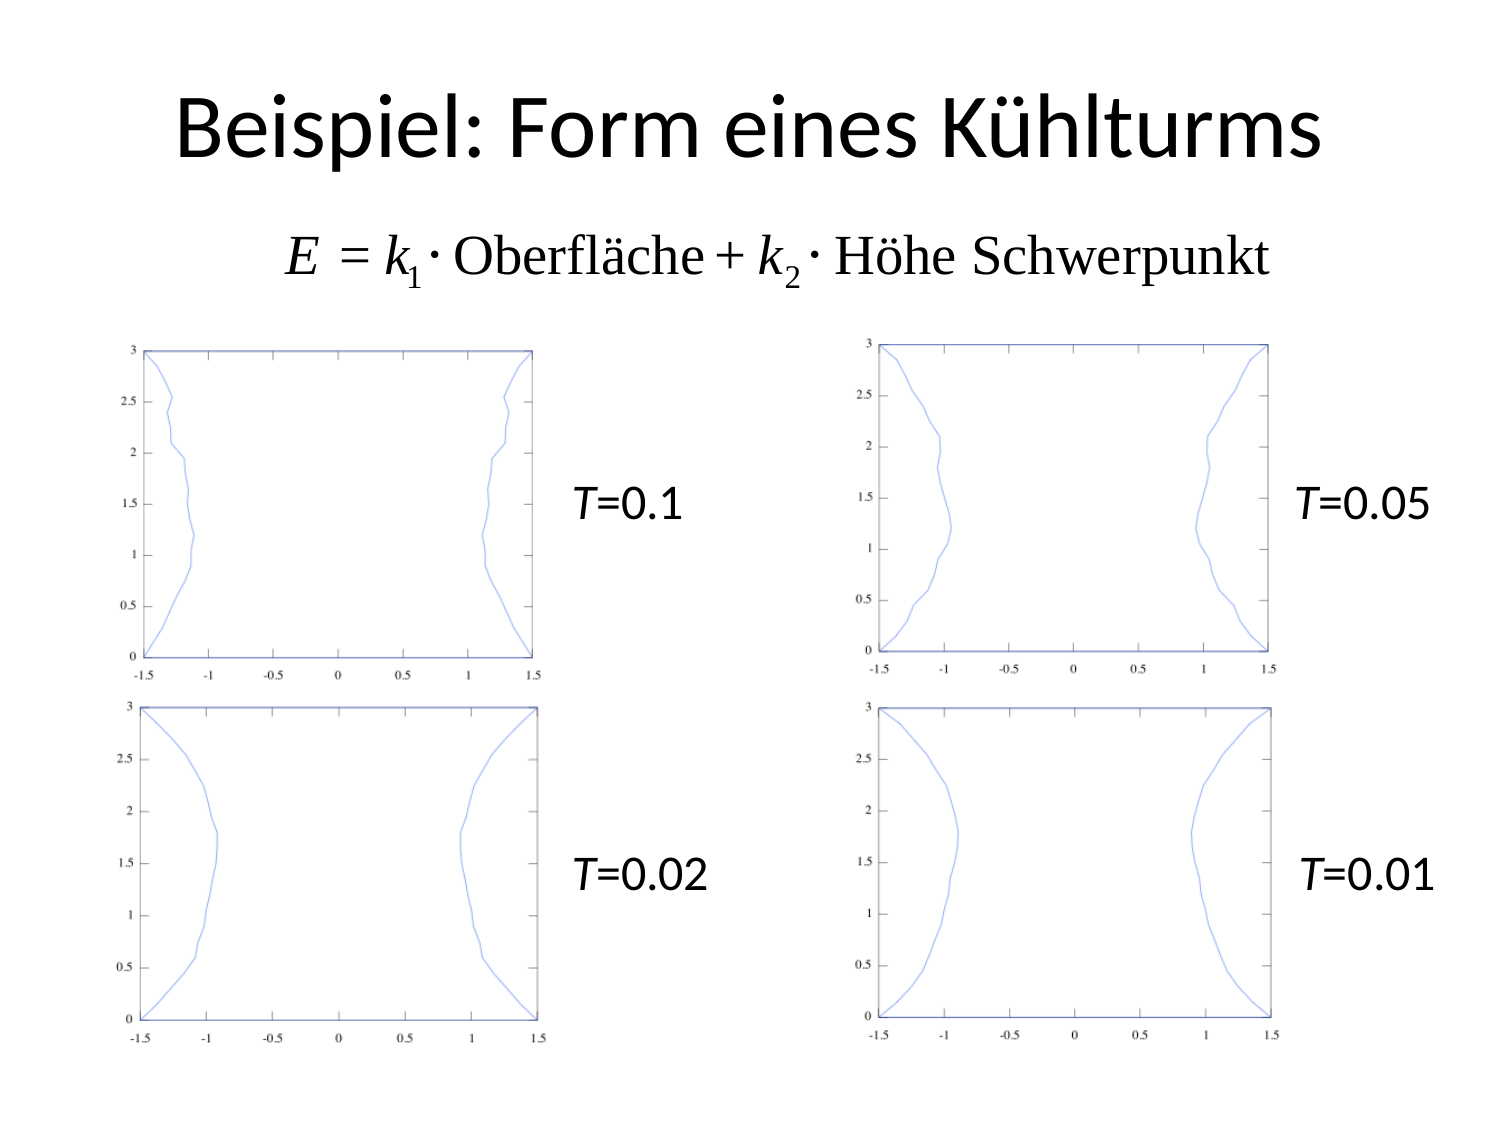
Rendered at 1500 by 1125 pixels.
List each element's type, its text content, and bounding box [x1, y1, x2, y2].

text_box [273, 227, 1280, 294]
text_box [847, 323, 1466, 687]
title Beispiel: Form eines Kühlturms [75, 21, 1425, 332]
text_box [108, 686, 744, 1065]
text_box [110, 327, 744, 686]
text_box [842, 686, 1471, 1055]
